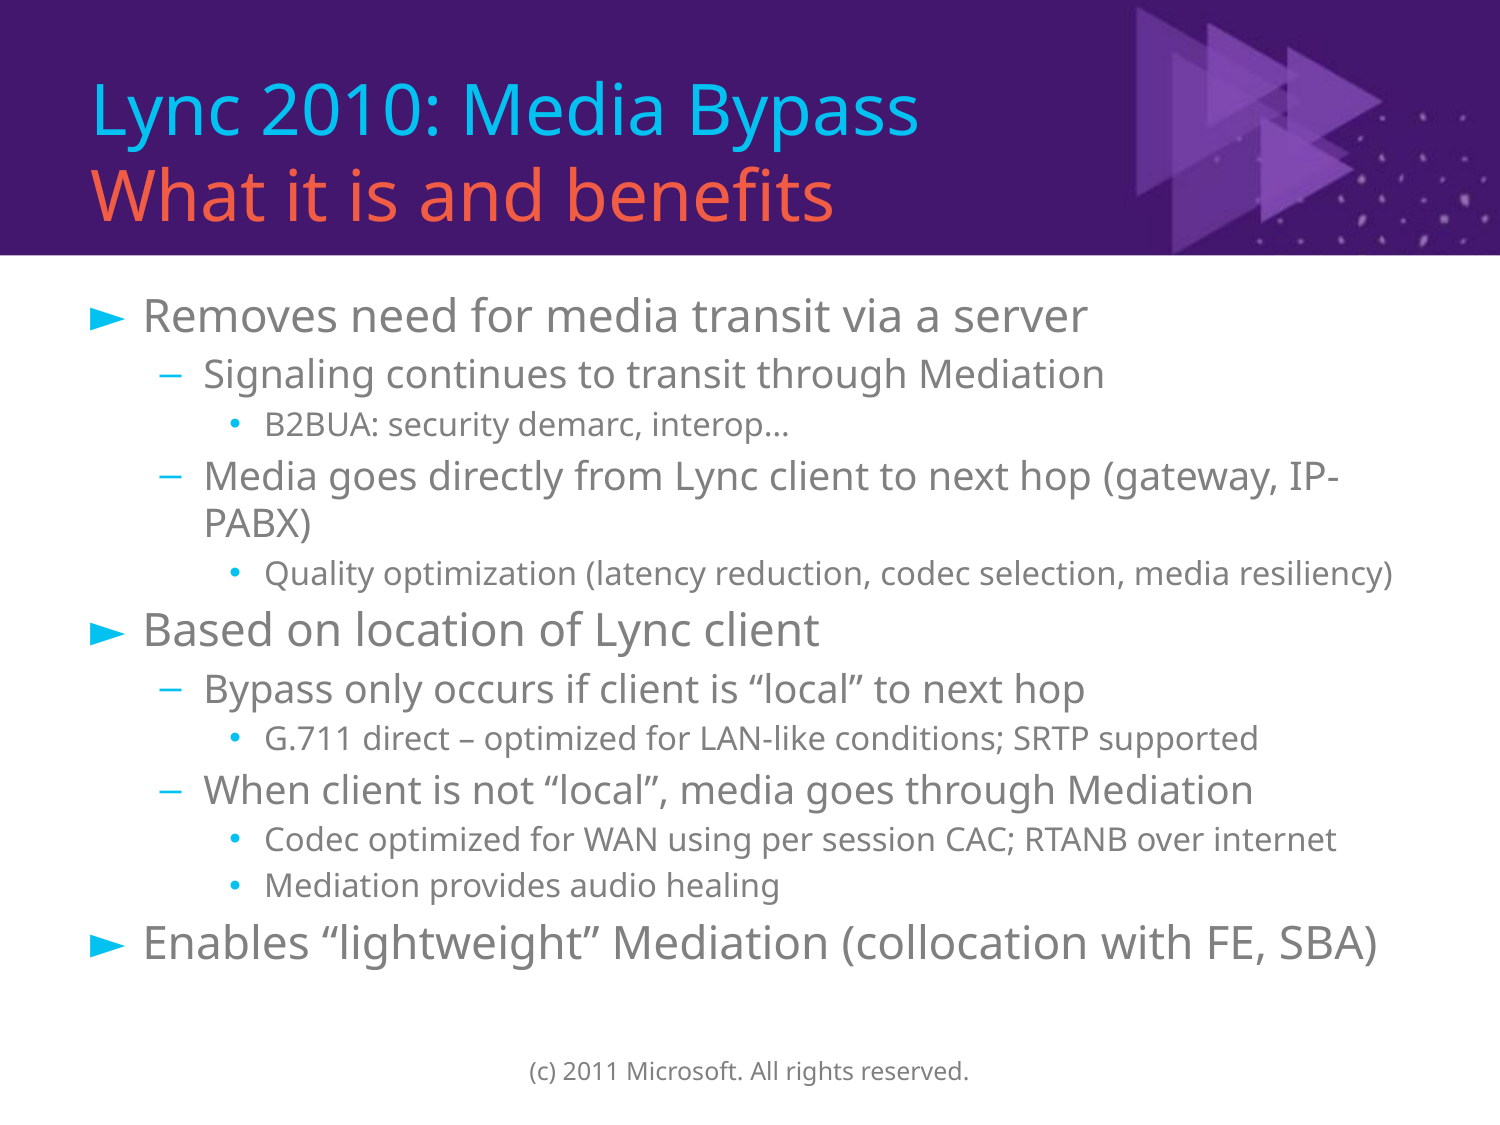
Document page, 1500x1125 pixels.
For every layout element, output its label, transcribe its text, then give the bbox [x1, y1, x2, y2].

picture [0, 0, 1500, 255]
list Removes need for media transit via a server Signaling continues to transit through Mediation B2BUA: security demarc, interop… Media goes directly from Lync client to next hop (gateway, IP-PABX) Quality optimization (latency reduction, codec selection, media resiliency) Based on location of Lync client Bypass only occurs if client is “local” to next hop G.711 direct – optimized for LAN-like conditions; SRTP supported When client is not “local”, media goes through Mediation Codec optimized for WAN using per session CAC; RTANB over internet Mediation provides audio healing Enables “lightweight” Mediation (collocation with FE, SBA) [75, 278, 1425, 1047]
title Lync 2010: Media Bypass What it is and benefits [75, 56, 1425, 244]
footer (c) 2011 Microsoft. All rights reserved. [512, 1042, 988, 1103]
